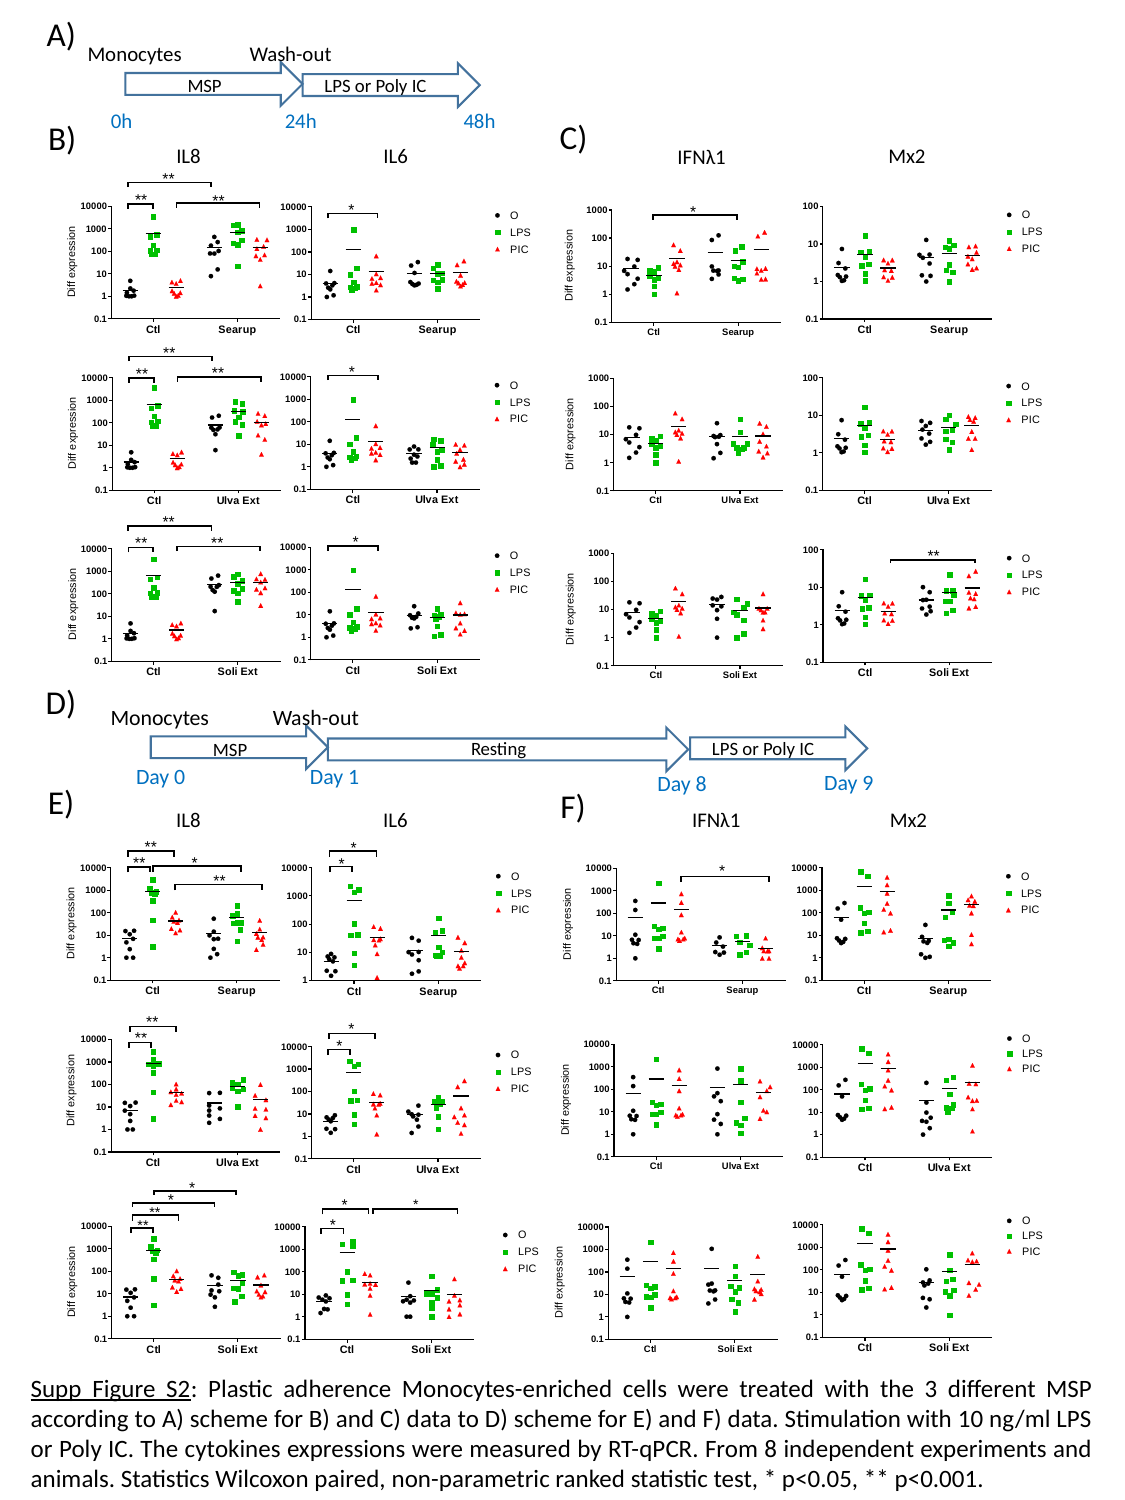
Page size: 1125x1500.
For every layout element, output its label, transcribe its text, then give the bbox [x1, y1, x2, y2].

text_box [58, 532, 274, 703]
text_box Mx2 [822, 134, 991, 175]
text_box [274, 190, 540, 361]
text_box E) [33, 773, 90, 829]
text_box IL6 [311, 143, 480, 176]
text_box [274, 531, 539, 696]
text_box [273, 360, 539, 531]
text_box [57, 161, 314, 360]
text_box D) [30, 674, 91, 730]
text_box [554, 193, 810, 362]
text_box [274, 830, 540, 1011]
text_box IFNλ1 [631, 804, 801, 839]
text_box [56, 829, 313, 1004]
text_box C) [544, 108, 603, 164]
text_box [69, 32, 513, 143]
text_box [789, 361, 1051, 532]
text_box IFNλ1 [617, 135, 786, 176]
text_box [544, 1210, 806, 1379]
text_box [555, 536, 811, 705]
text_box IL8 [104, 804, 273, 829]
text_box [56, 1004, 314, 1191]
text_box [57, 360, 315, 532]
text_box IL6 [311, 804, 480, 830]
text_box A) [31, 6, 91, 61]
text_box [555, 361, 811, 530]
text_box IL8 [104, 143, 273, 161]
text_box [785, 851, 1050, 1022]
text_box F) [545, 804, 601, 833]
text_box Mx2 [824, 799, 993, 840]
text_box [552, 851, 814, 1021]
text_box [785, 1024, 1052, 1198]
text_box Supp Figure S2: Plastic adherence Monocytes-enriched cells were treated with the 3 different MSP according to A) scheme for B) and C) data to D) scheme for E) and F) data. Stimulation with 10 ng/ml LPS or Poly IC. The cytokines expressions were measured by RT-qPCR. From 8 independent experiments and animals. Statistics Wilcoxon paired, non-parametric ranked statistic test, * p<0.05, ** p<0.001. [15, 1365, 1109, 1500]
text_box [314, 1011, 540, 1187]
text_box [267, 1187, 547, 1378]
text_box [789, 533, 1051, 704]
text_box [57, 1170, 314, 1380]
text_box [550, 1028, 812, 1196]
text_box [94, 696, 890, 804]
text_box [789, 190, 1051, 360]
text_box B) [33, 109, 92, 165]
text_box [785, 1206, 1051, 1379]
